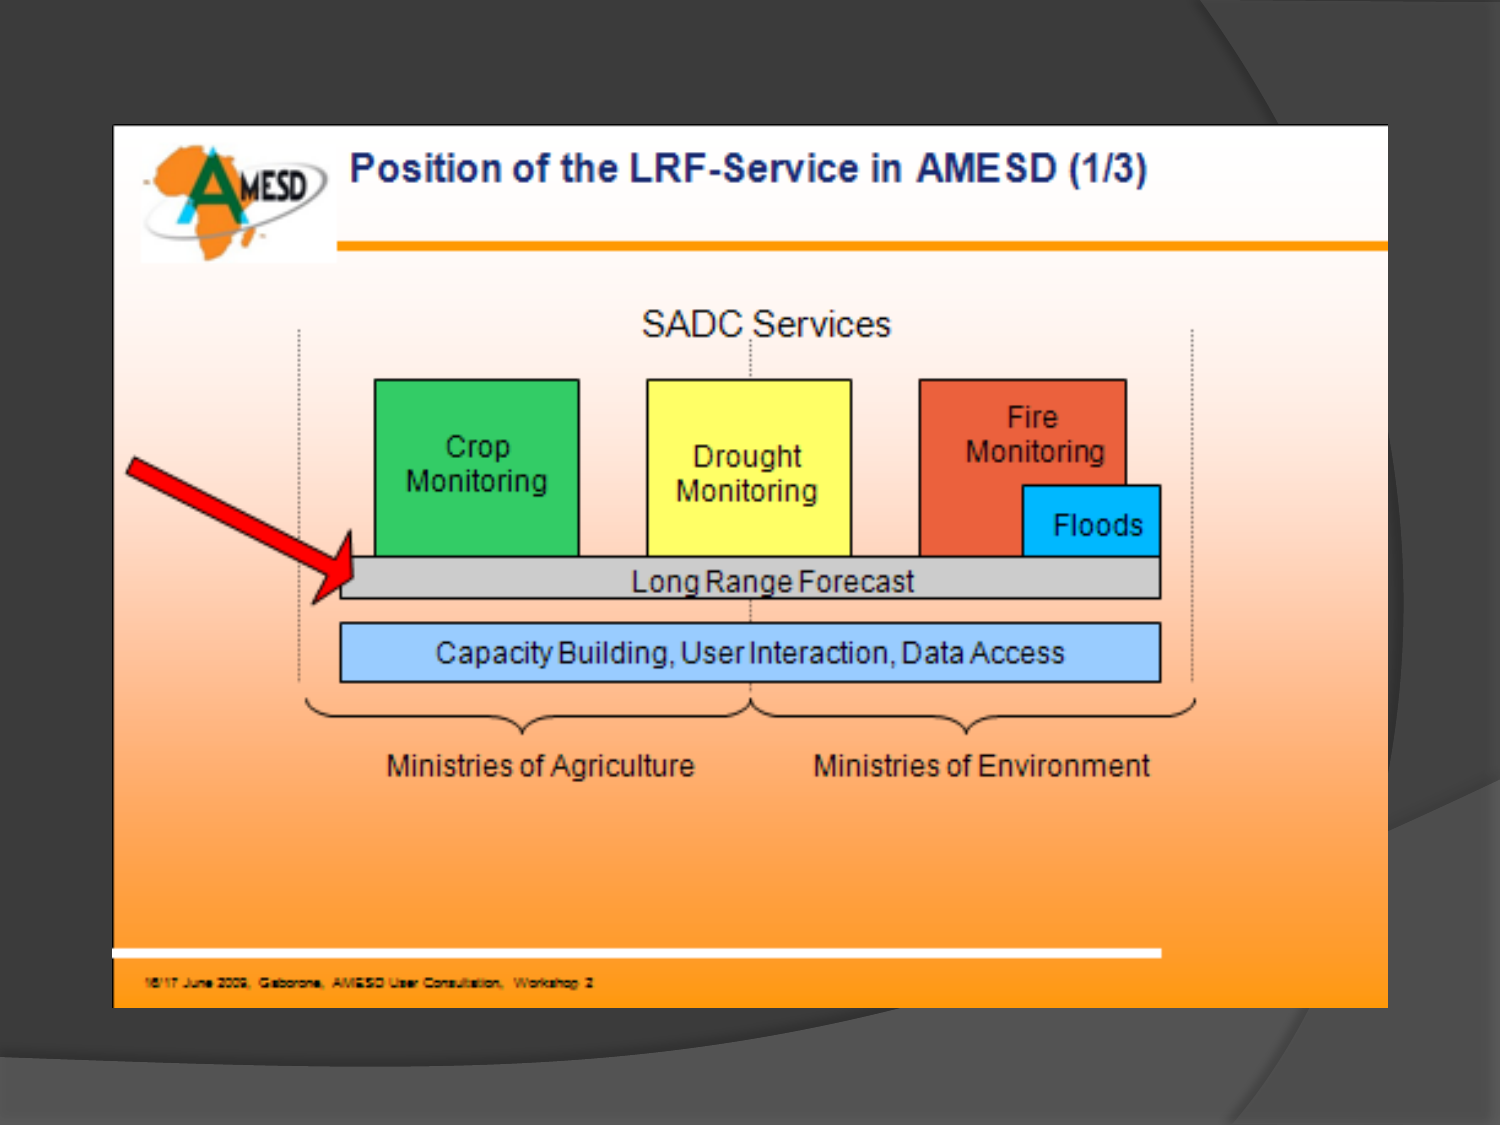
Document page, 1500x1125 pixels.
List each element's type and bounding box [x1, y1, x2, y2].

picture [112, 124, 1388, 1008]
